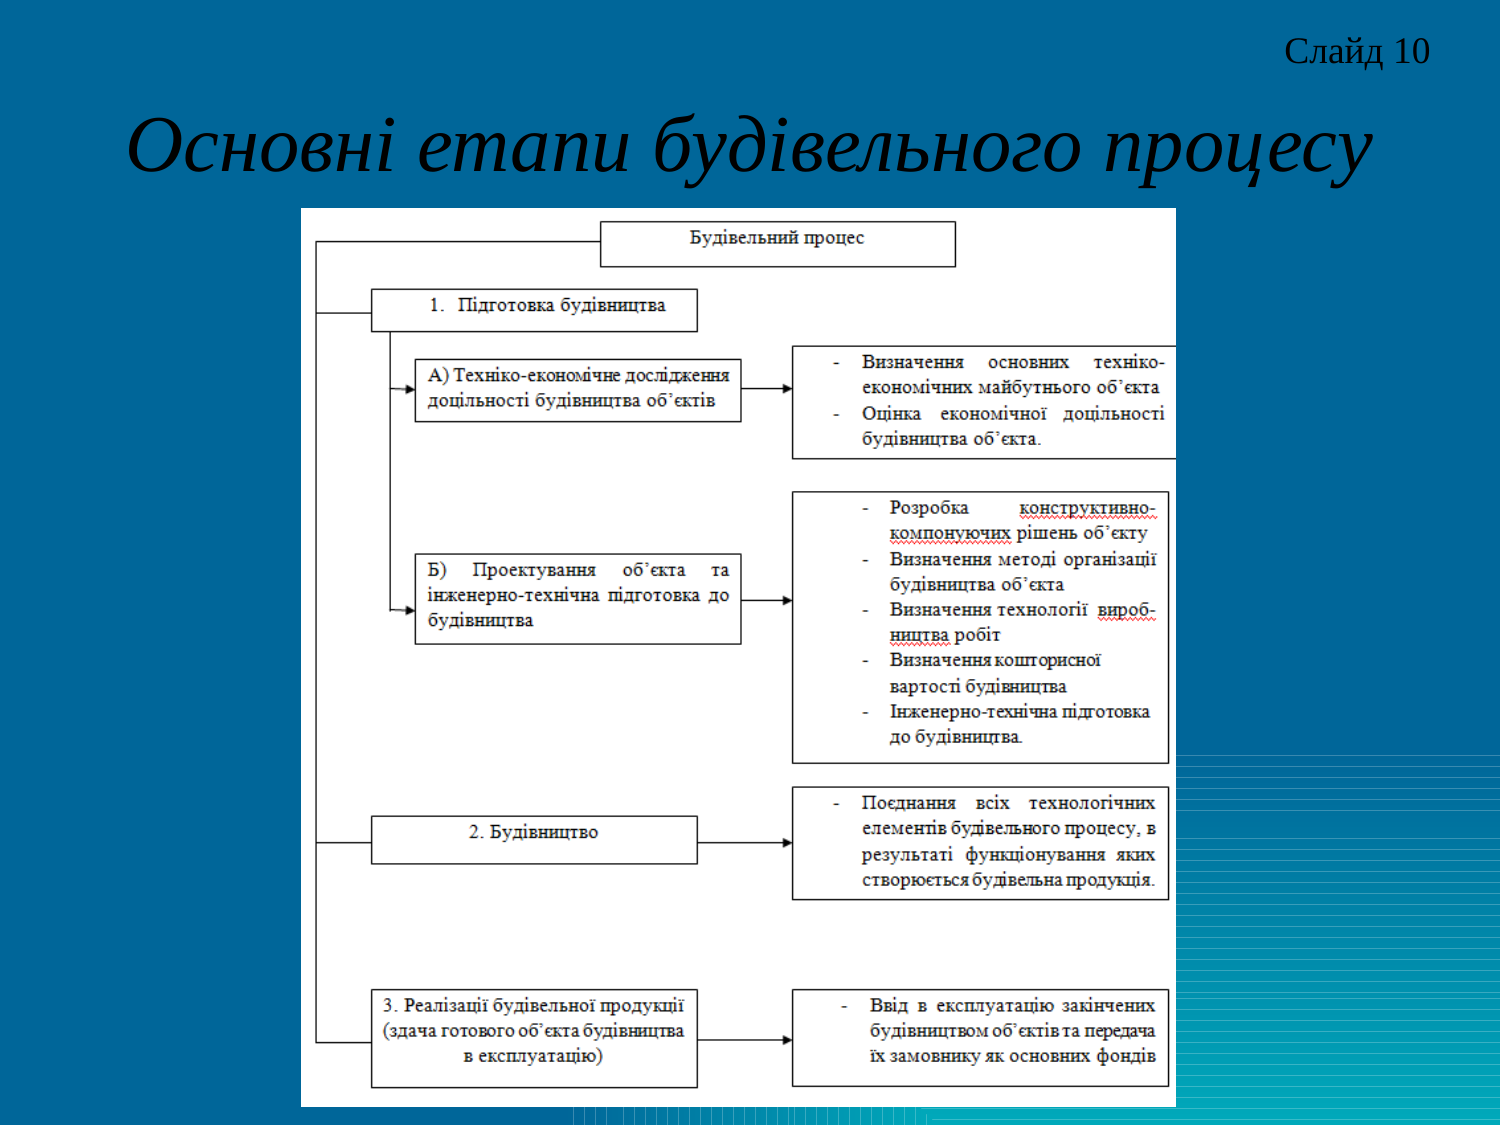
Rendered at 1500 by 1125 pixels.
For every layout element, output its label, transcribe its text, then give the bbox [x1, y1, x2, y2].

title Основні етапи будівельного процесу [75, 45, 1425, 233]
picture [302, 209, 1176, 1108]
text_box Слайд 10 [1269, 19, 1483, 79]
